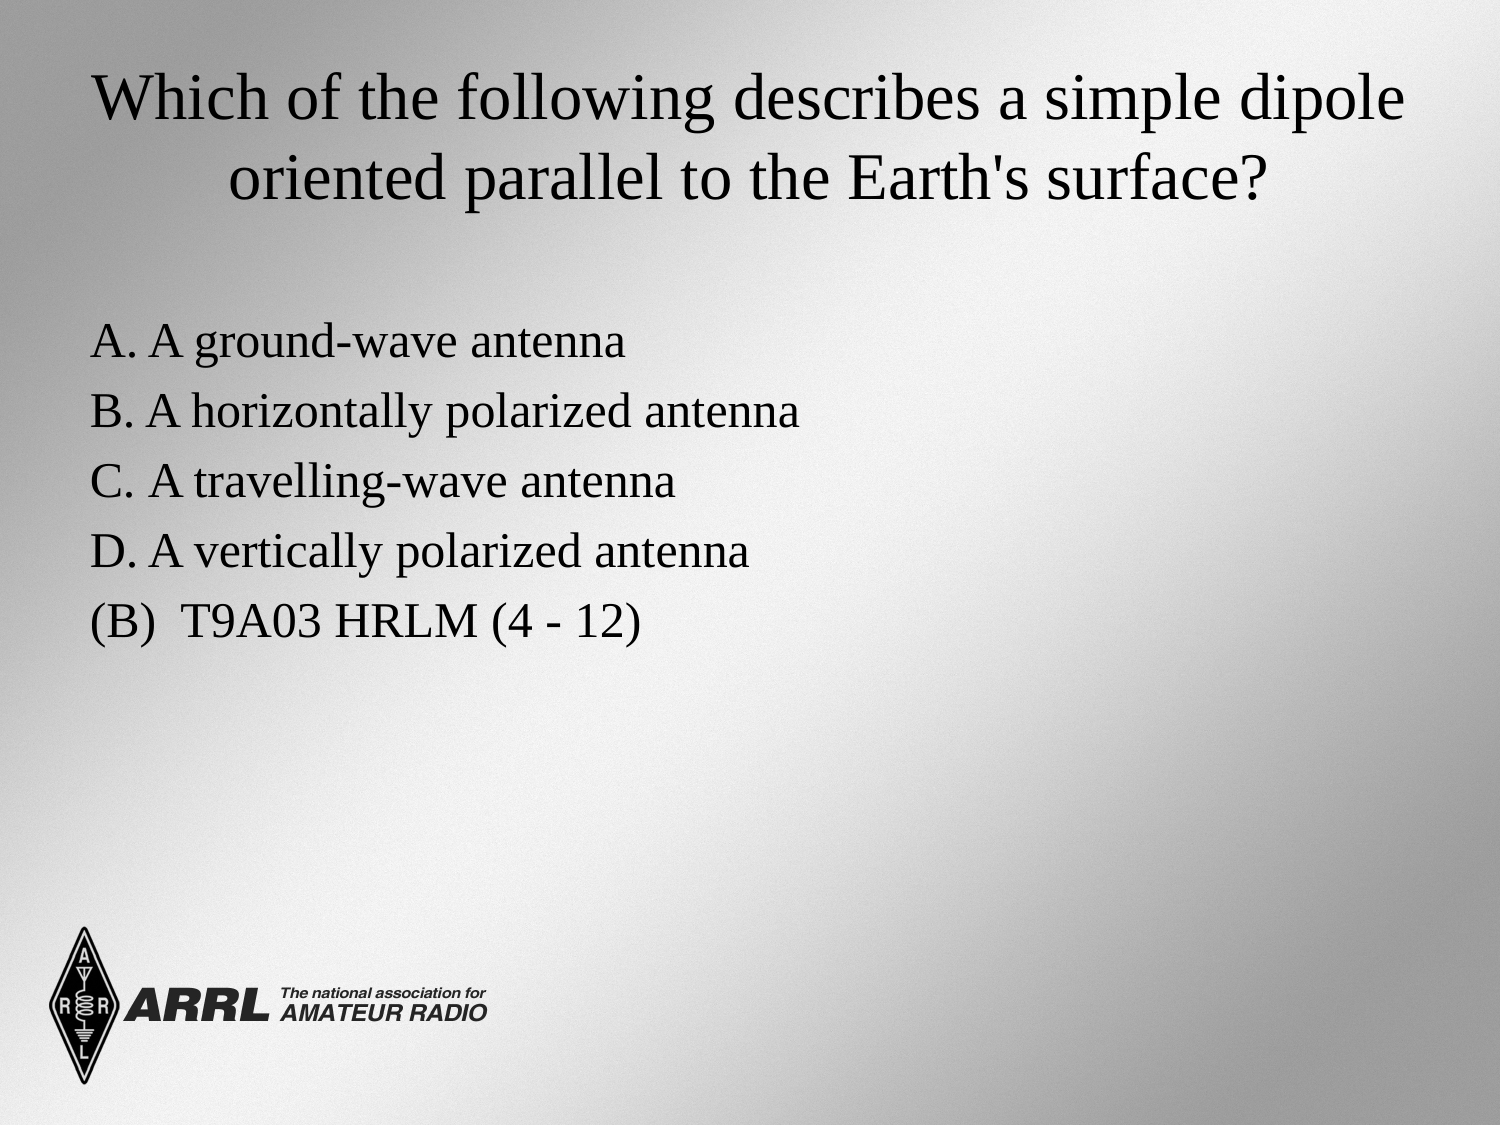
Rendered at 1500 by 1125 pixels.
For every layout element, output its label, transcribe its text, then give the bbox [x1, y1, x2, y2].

list A. A ground-wave antenna B. A horizontally polarized antenna C. A travelling-wave antenna D. A vertically polarized antenna (B) T9A03 HRLM (4 - 12) [75, 299, 1425, 1005]
title Which of the following describes a simple dipole oriented parallel to the Earth's surface? [75, 45, 1425, 233]
picture [0, 0, 1500, 1125]
